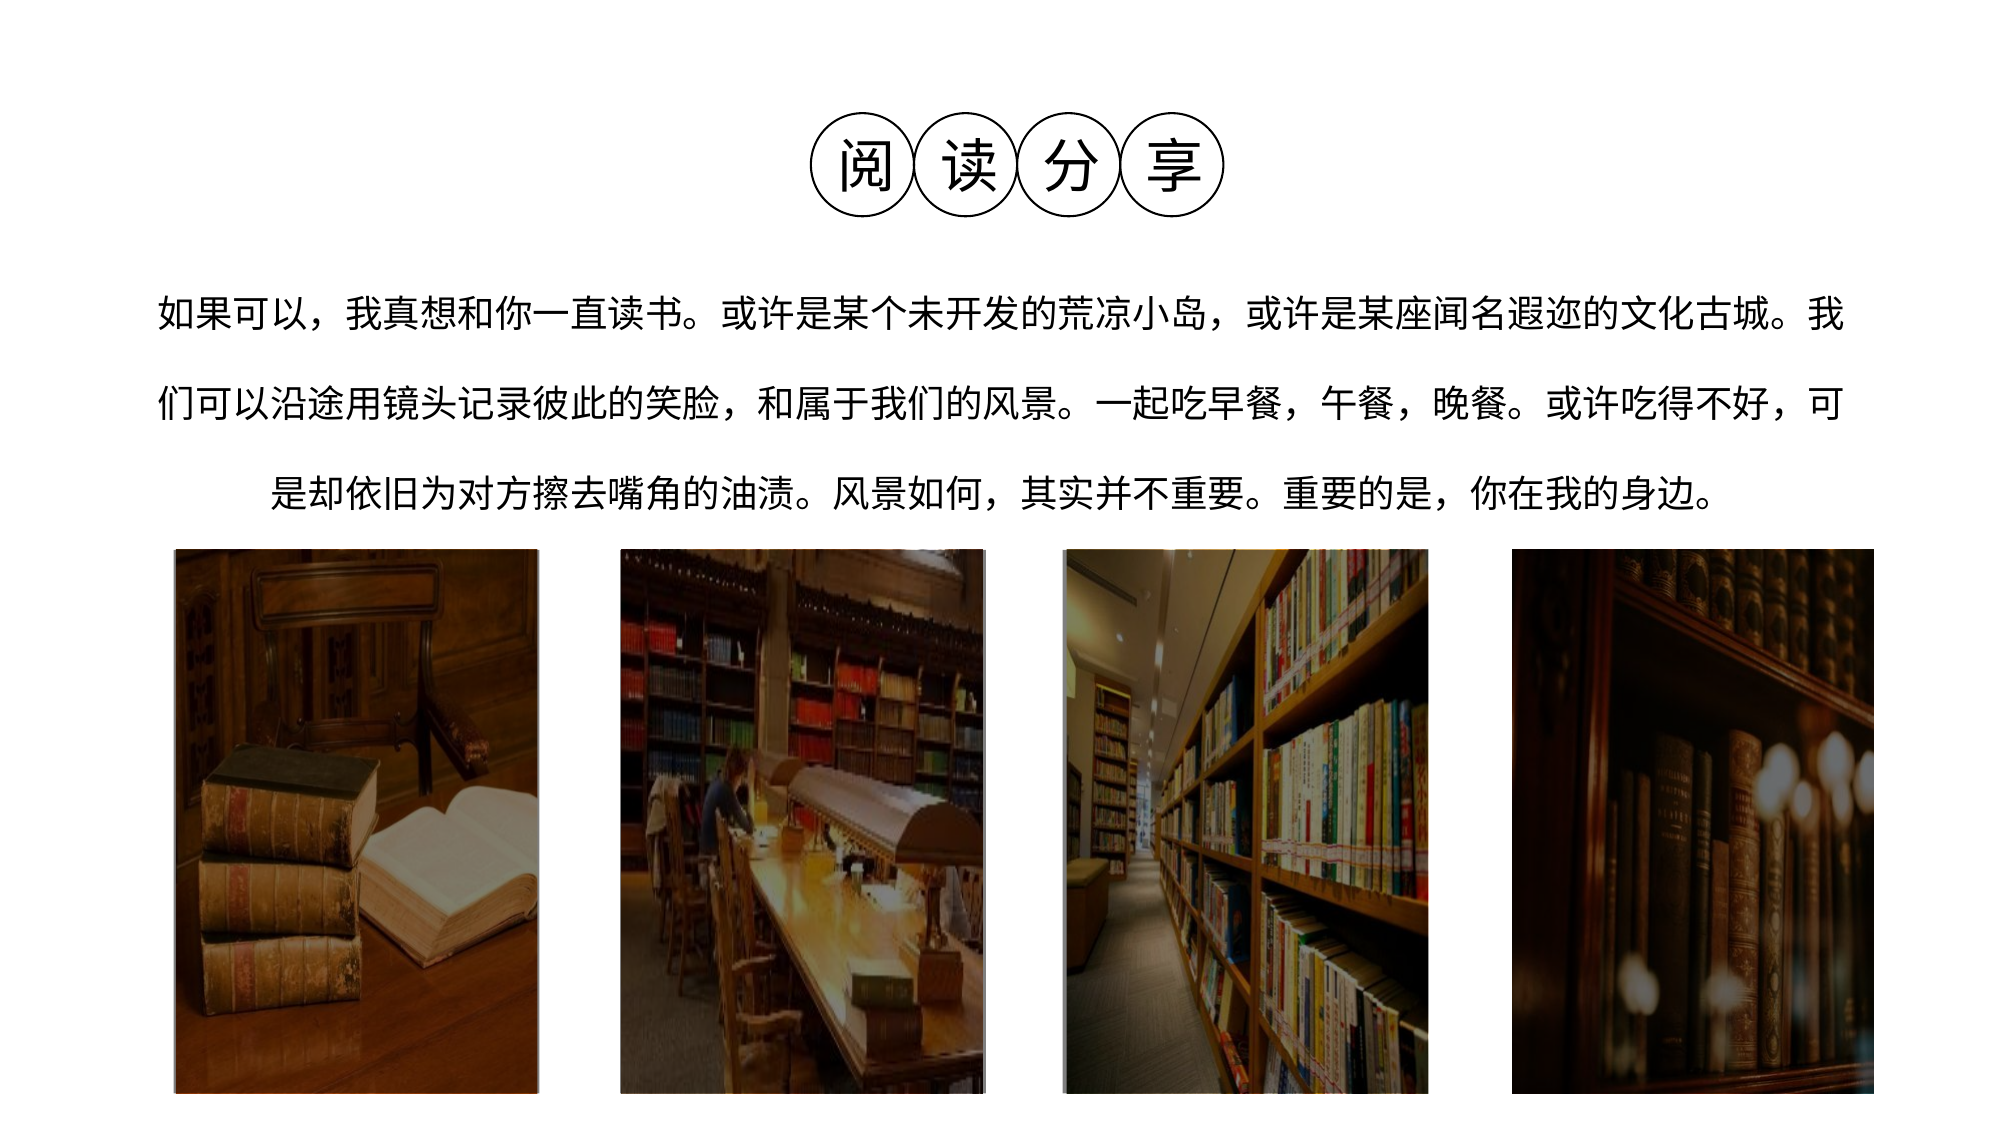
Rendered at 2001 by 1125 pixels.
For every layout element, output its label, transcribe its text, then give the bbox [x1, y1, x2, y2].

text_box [810, 113, 1224, 217]
text_box 如果可以，我真想和你一直读书。或许是某个未开发的荒凉小岛，或许是某座闻名遐迩的文化古城。我们可以沿途用镜头记录彼此的笑脸，和属于我们的风景。一起吃早餐，午餐，晚餐。或许吃得不好，可是却依旧为对方擦去嘴角的油渍。风景如何，其实并不重要。重要的是，你在我的身边。 [131, 237, 1872, 523]
text_box [173, 549, 540, 1094]
text_box [1511, 549, 1875, 1094]
text_box [1061, 549, 1429, 1094]
text_box [619, 549, 987, 1094]
